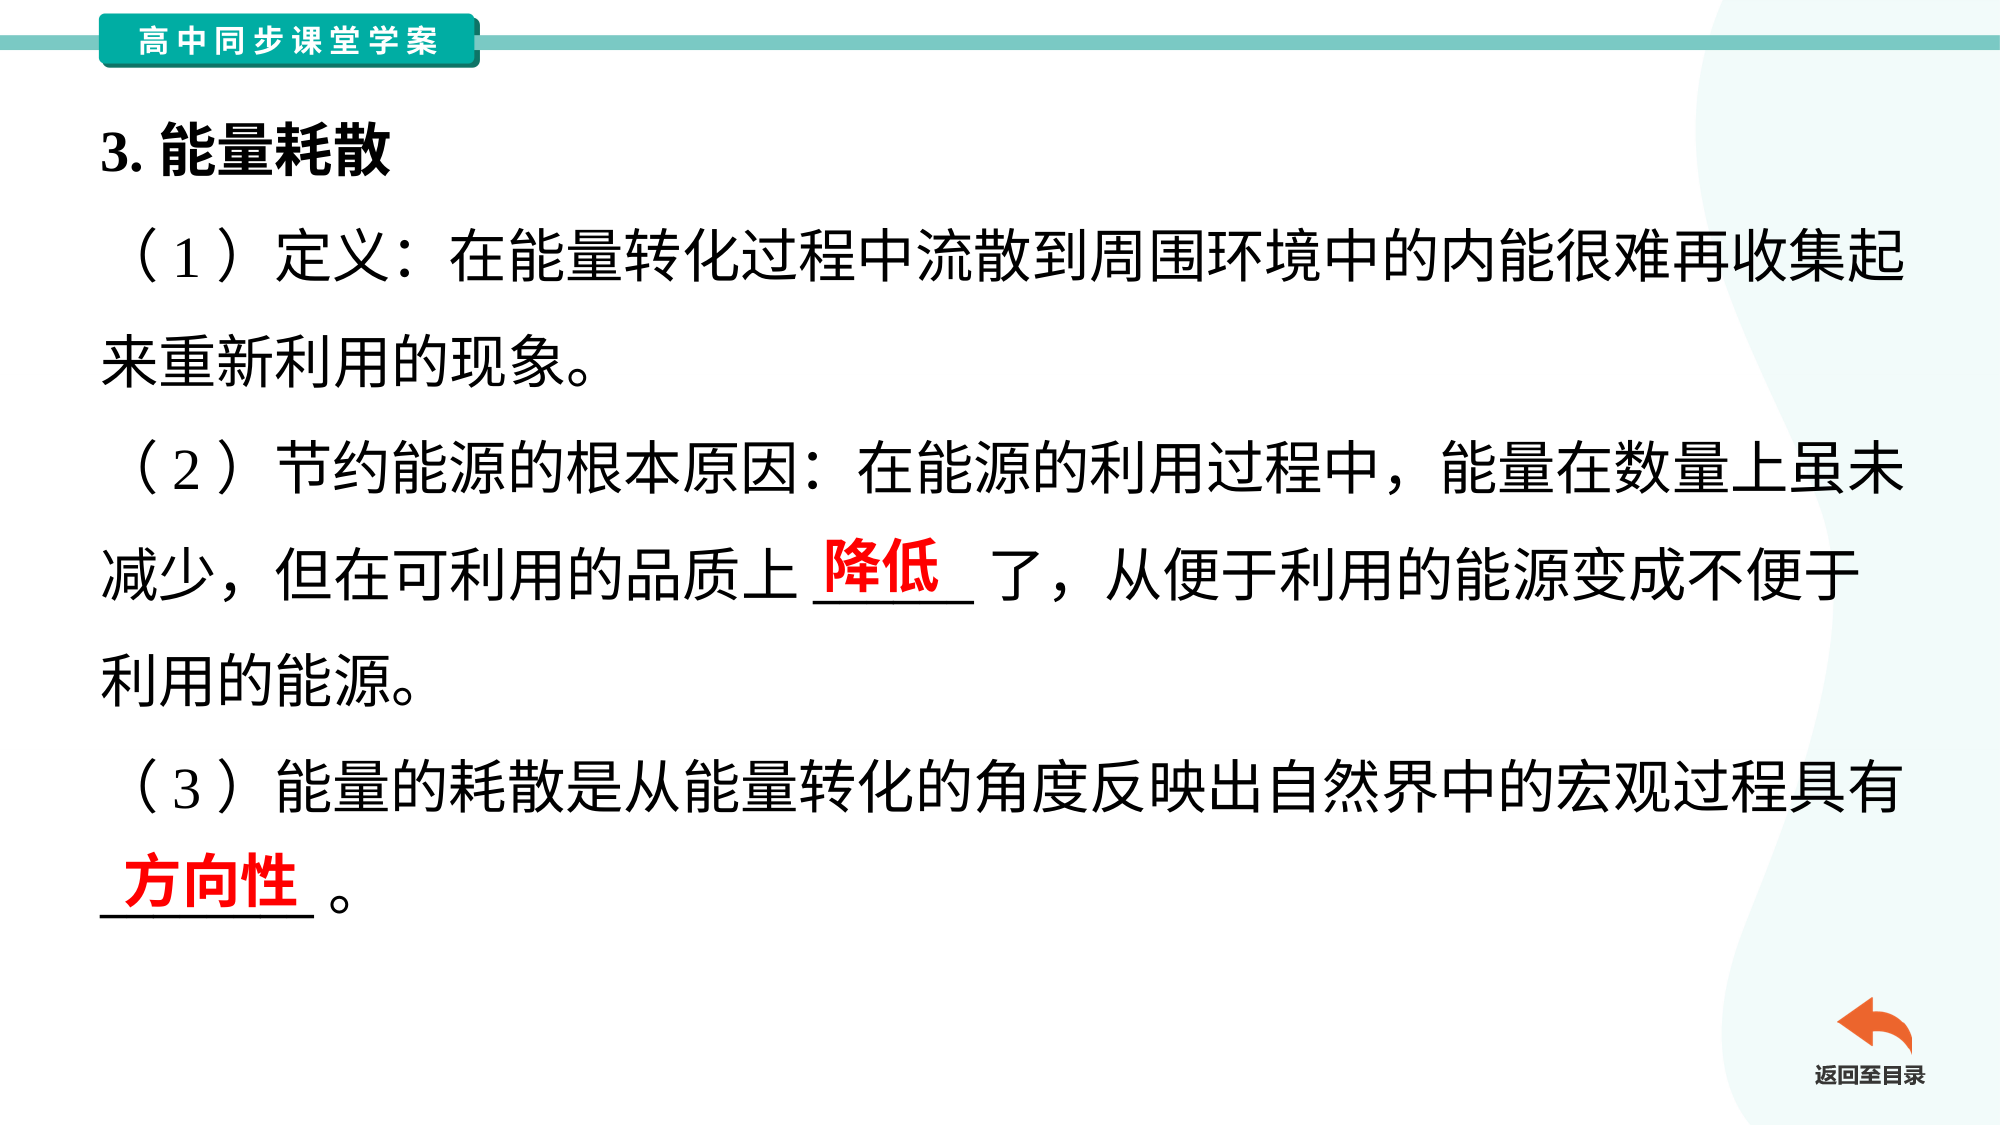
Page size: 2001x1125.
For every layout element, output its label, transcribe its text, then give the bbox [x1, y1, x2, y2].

text_box 方向性 [102, 812, 321, 903]
picture [0, 0, 2000, 1125]
text_box 3.能量耗散 （1）定义：在能量转化过程中流散到周围环境中的内能很难再收集起 来重新利用的现象。 （2）节约能源的根本原因：在能源的利用过程中，能量在数量上虽未 减少，但在可利用的品质上______了，从便于利用的能源变成不便于 利用的能源。 （3）能量的耗散是从能量转化的角度反映出自然界中的宏观过程具有 ________。 [100, 76, 1899, 912]
text_box 降低 [802, 496, 962, 588]
